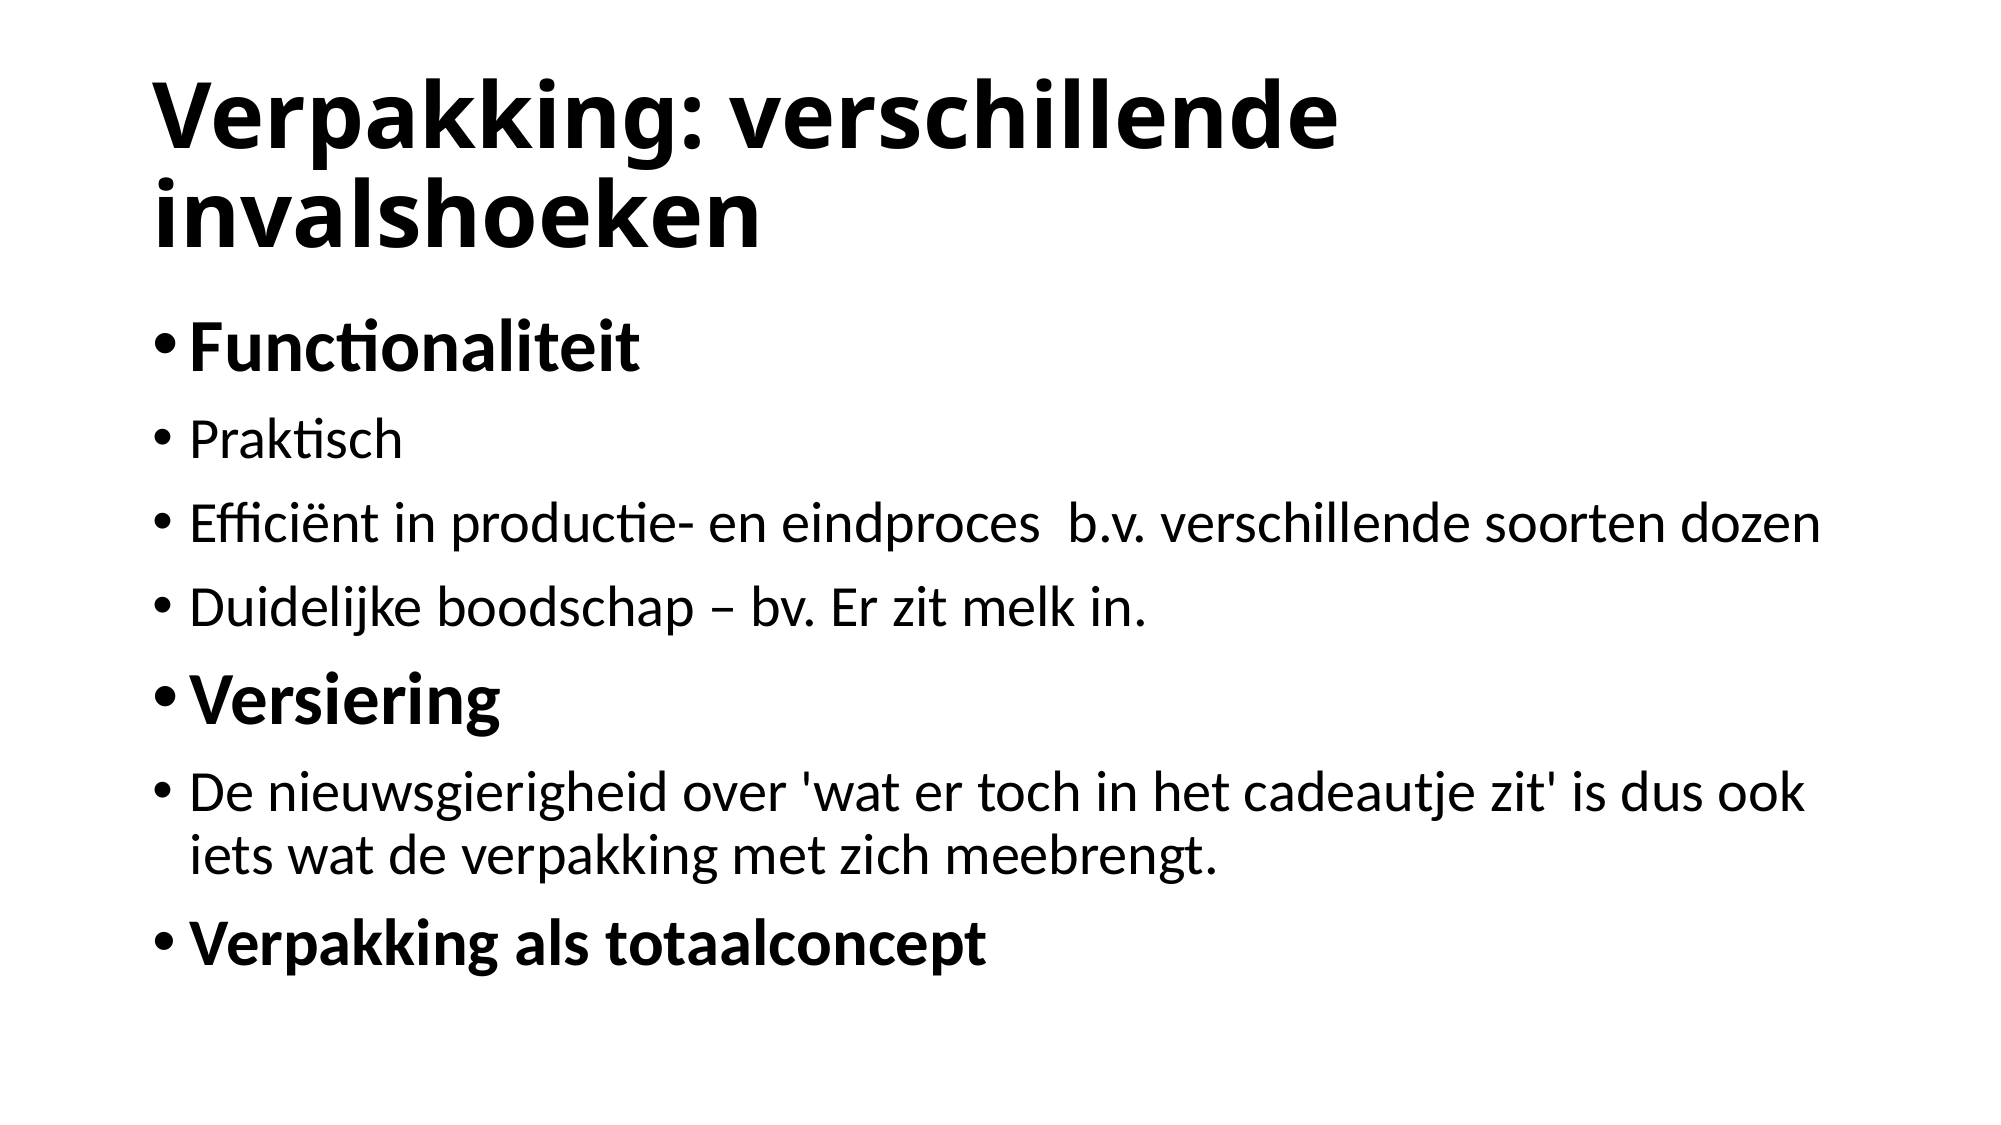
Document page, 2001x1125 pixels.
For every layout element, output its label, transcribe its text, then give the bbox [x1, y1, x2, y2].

list Functionaliteit Praktisch Efficiënt in productie- en eindproces b.v. verschillende soorten dozen Duidelijke boodschap – bv. Er zit melk in. Versiering De nieuwsgierigheid over 'wat er toch in het cadeautje zit' is dus ook iets wat de verpakking met zich meebrengt. Verpakking als totaalconcept [137, 299, 1863, 1014]
title Verpakking: verschillende invalshoeken [137, 59, 1863, 278]
